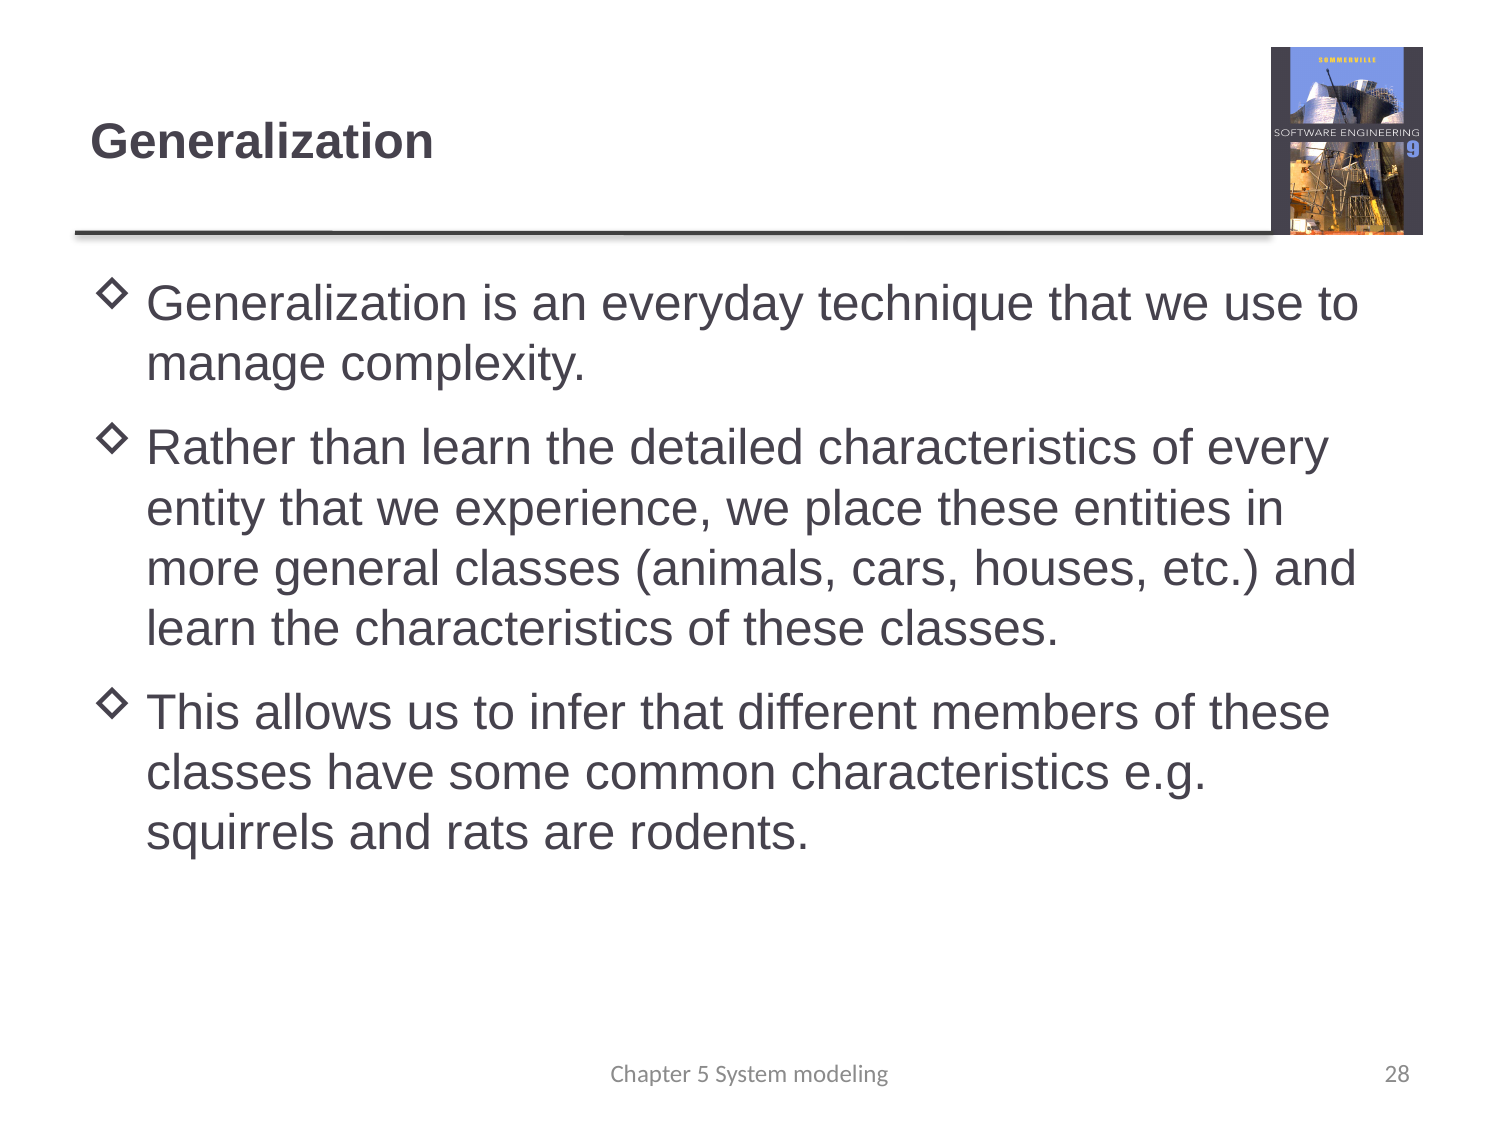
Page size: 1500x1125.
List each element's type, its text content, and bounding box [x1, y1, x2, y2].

slide_number 28 [1074, 1042, 1425, 1103]
list Generalization is an everyday technique that we use to manage complexity. Rather than learn the detailed characteristics of every entity that we experience, we place these entities in more general classes (animals, cars, houses, etc.) and learn the characteristics of these classes. This allows us to infer that different members of these classes have some common characteristics e.g. squirrels and rats are rodents. [75, 262, 1425, 1005]
picture [1272, 47, 1423, 235]
footer Chapter 5 System modeling [512, 1042, 988, 1103]
title Generalization [74, 44, 1272, 233]
